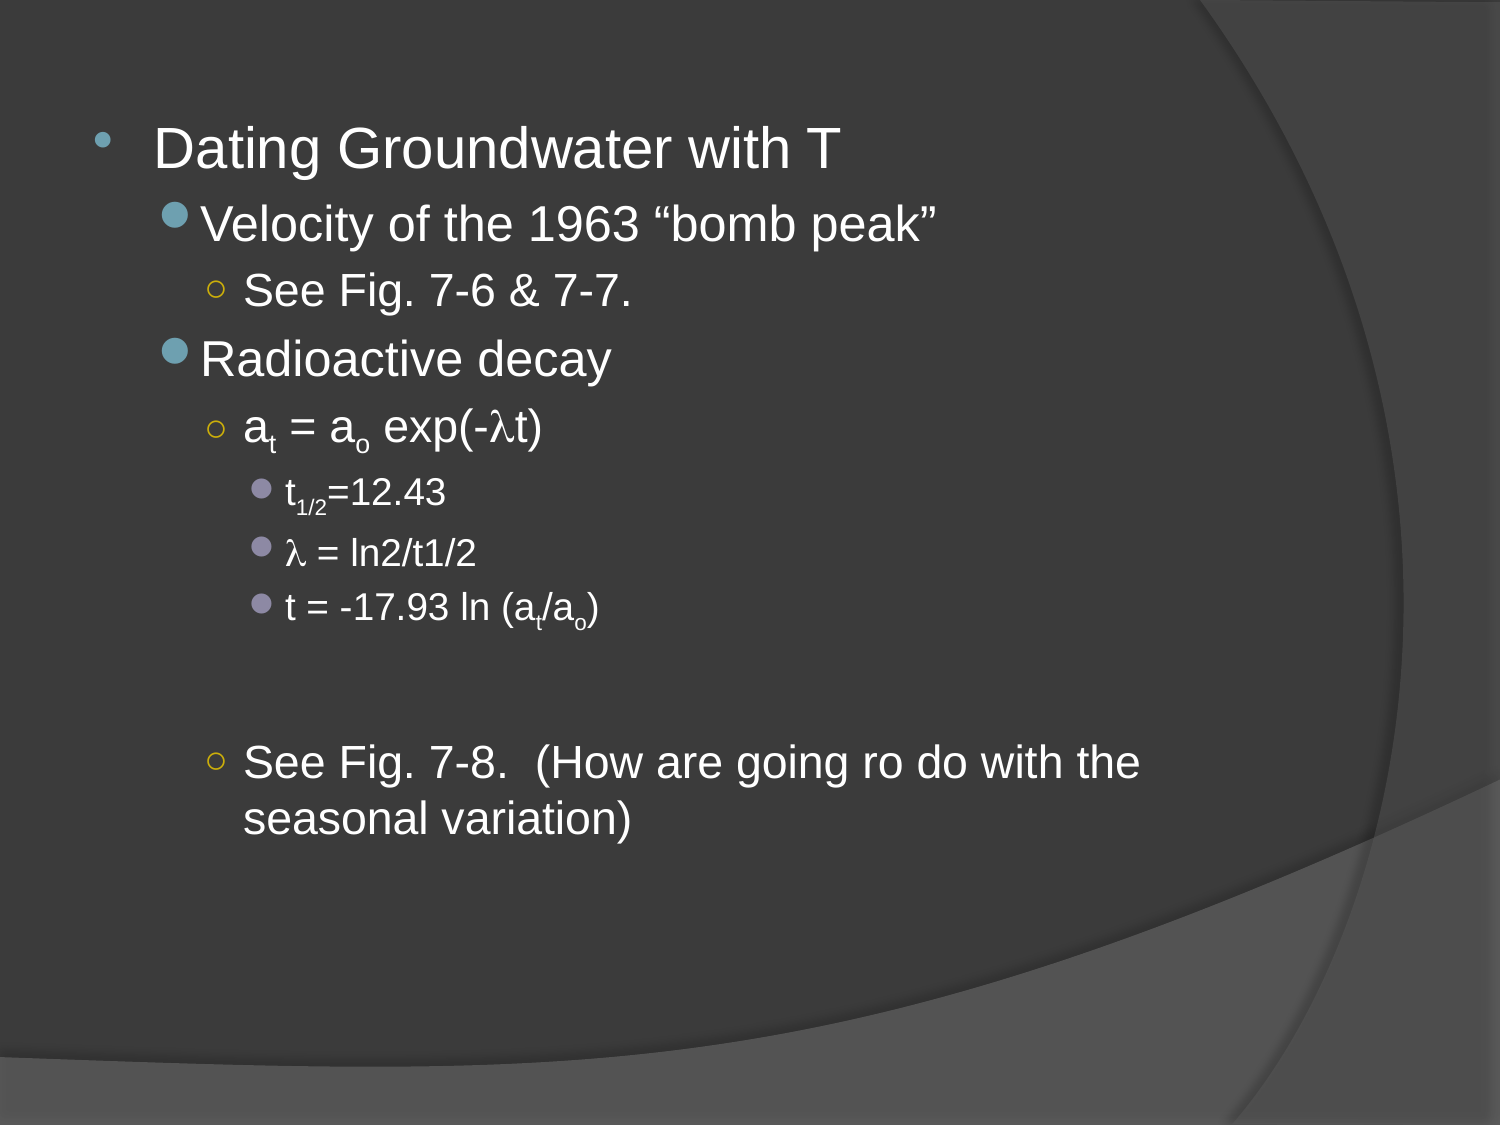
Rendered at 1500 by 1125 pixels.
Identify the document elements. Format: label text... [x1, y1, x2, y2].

list Dating Groundwater with T Velocity of the 1963 “bomb peak” See Fig. 7-6 & 7-7. Radioactive decay at = ao exp(-lt) t1/2=12.43 l = ln2/t1/2 t = -17.93 ln (at/ao) See Fig. 7-8. (How are going ro do with the seasonal variation) [75, 103, 1300, 858]
